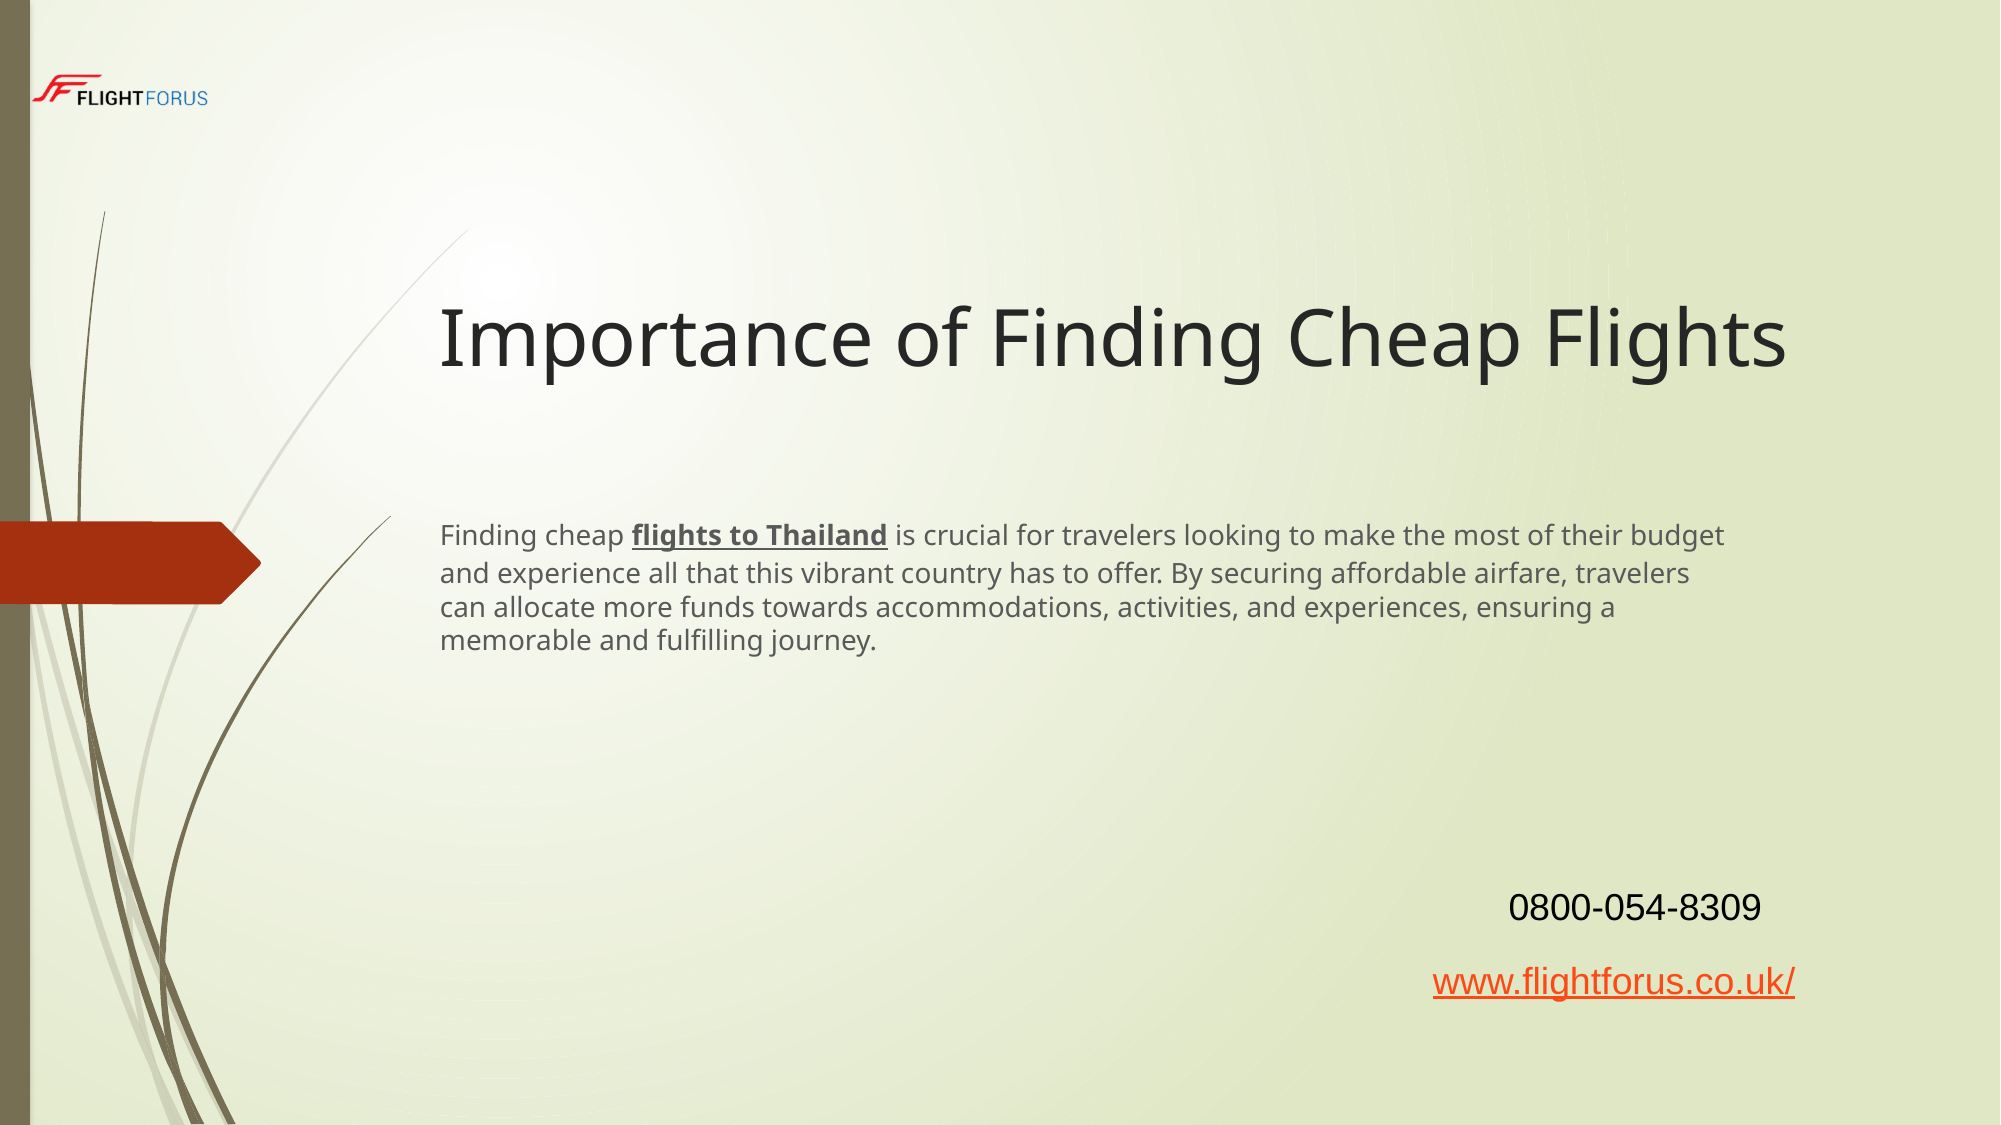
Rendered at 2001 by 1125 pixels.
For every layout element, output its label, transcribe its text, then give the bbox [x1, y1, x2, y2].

title Importance of Finding Cheap Flights [424, 279, 1888, 580]
text_box www.flightforus.co.uk/ [1418, 949, 1822, 1010]
picture [31, 1, 208, 178]
text_box 0800-054-8309 [1493, 875, 1777, 936]
list Finding cheap flights to Thailand is crucial for travelers looking to make the most of their budget and experience all that this vibrant country has to offer. By securing affordable airfare, travelers can allocate more funds towards accommodations, activities, and experiences, ensuring a memorable and fulfilling journey. [424, 510, 1747, 746]
